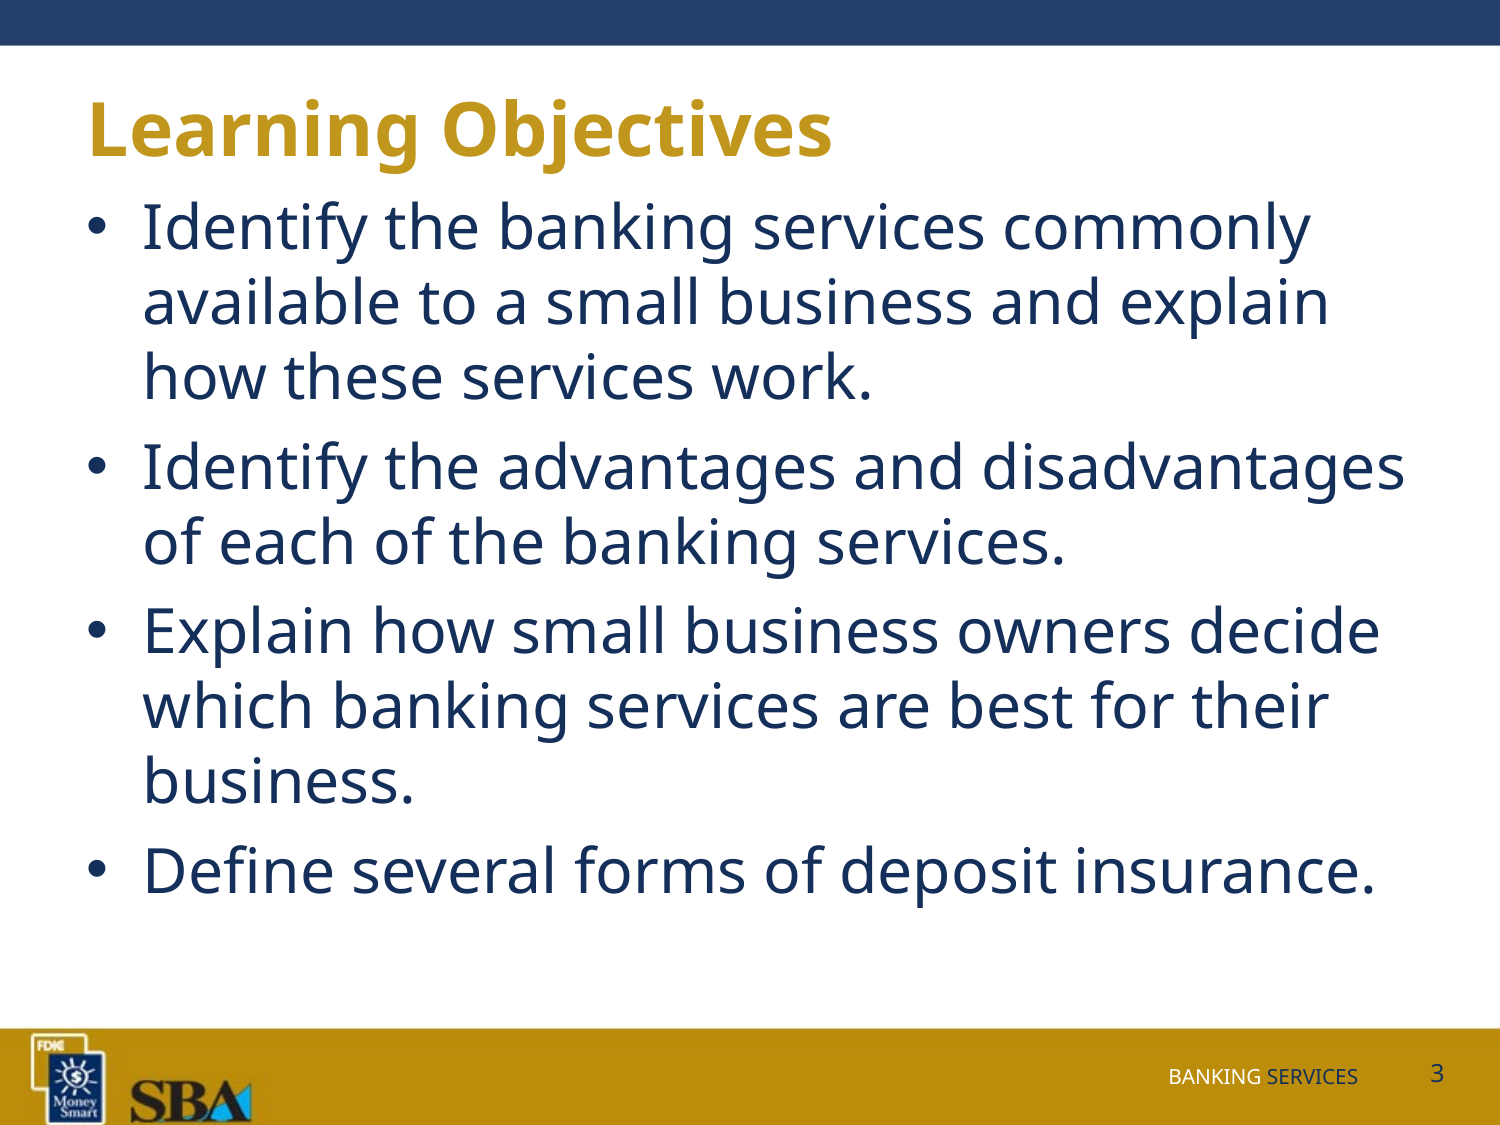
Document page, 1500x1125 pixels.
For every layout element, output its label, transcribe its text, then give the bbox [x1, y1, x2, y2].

list Identify the banking services commonly available to a small business and explain how these services work. Identify the advantages and disadvantages of each of the banking services. Explain how small business owners decide which banking services are best for their business. Define several forms of deposit insurance. [86, 186, 1426, 1026]
title Learning Objectives [86, 80, 1438, 182]
picture [0, 0, 1500, 1125]
